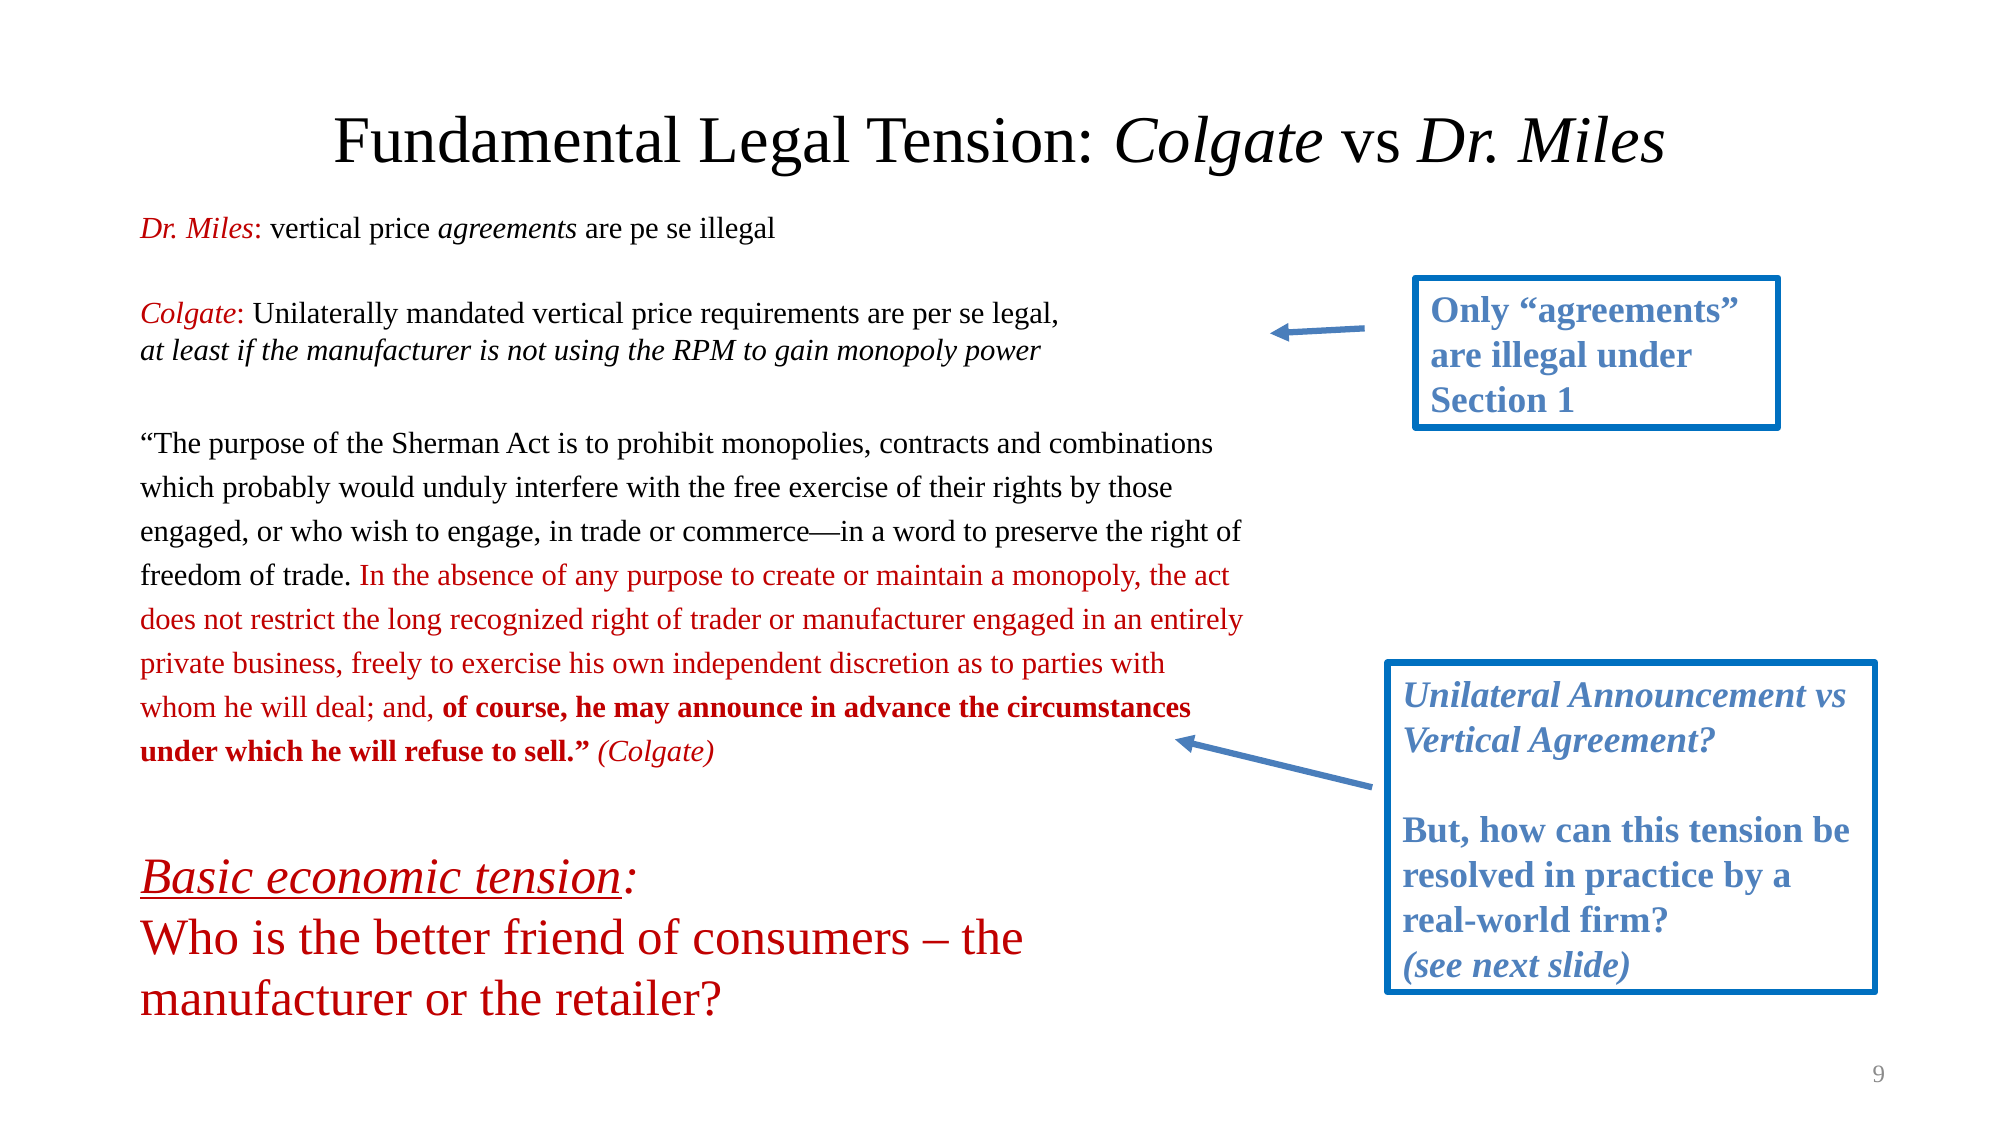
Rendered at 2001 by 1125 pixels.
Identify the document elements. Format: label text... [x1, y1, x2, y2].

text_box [1269, 328, 1365, 334]
text_box Unilateral Announcement vs Vertical Agreement? But, how can this tension be resolved in practice by a real-world firm? (see next slide) [1387, 662, 1875, 993]
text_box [1174, 739, 1373, 788]
slide_number 9 [1433, 1042, 1900, 1103]
list Dr. Miles: vertical price agreements are pe se illegal Colgate: Unilaterally mandated vertical price requirements are per se legal, at least if the manufacturer is not using the RPM to gain monopoly power “The purpose of the Sherman Act is to prohibit monopolies, contracts and combinations which probably would unduly interfere with the free exercise of their rights by those engaged, or who wish to engage, in trade or commerce—in a word to preserve the right of freedom of trade. In the absence of any purpose to create or maintain a monopoly, the act does not restrict the long recognized right of trader or manufacturer engaged in an entirely private business, freely to exercise his own independent discretion as to parties with whom he will deal; and, of course, he may announce in advance the circumstances under which he will refuse to sell.” (Colgate) Basic economic tension: Who is the better friend of consumers – the manufacturer or the retailer? [125, 200, 1263, 1060]
text_box Only “agreements” are illegal under Section 1 [1415, 277, 1778, 428]
title Fundamental Legal Tension: Colgate vs Dr. Miles [99, 41, 1900, 230]
